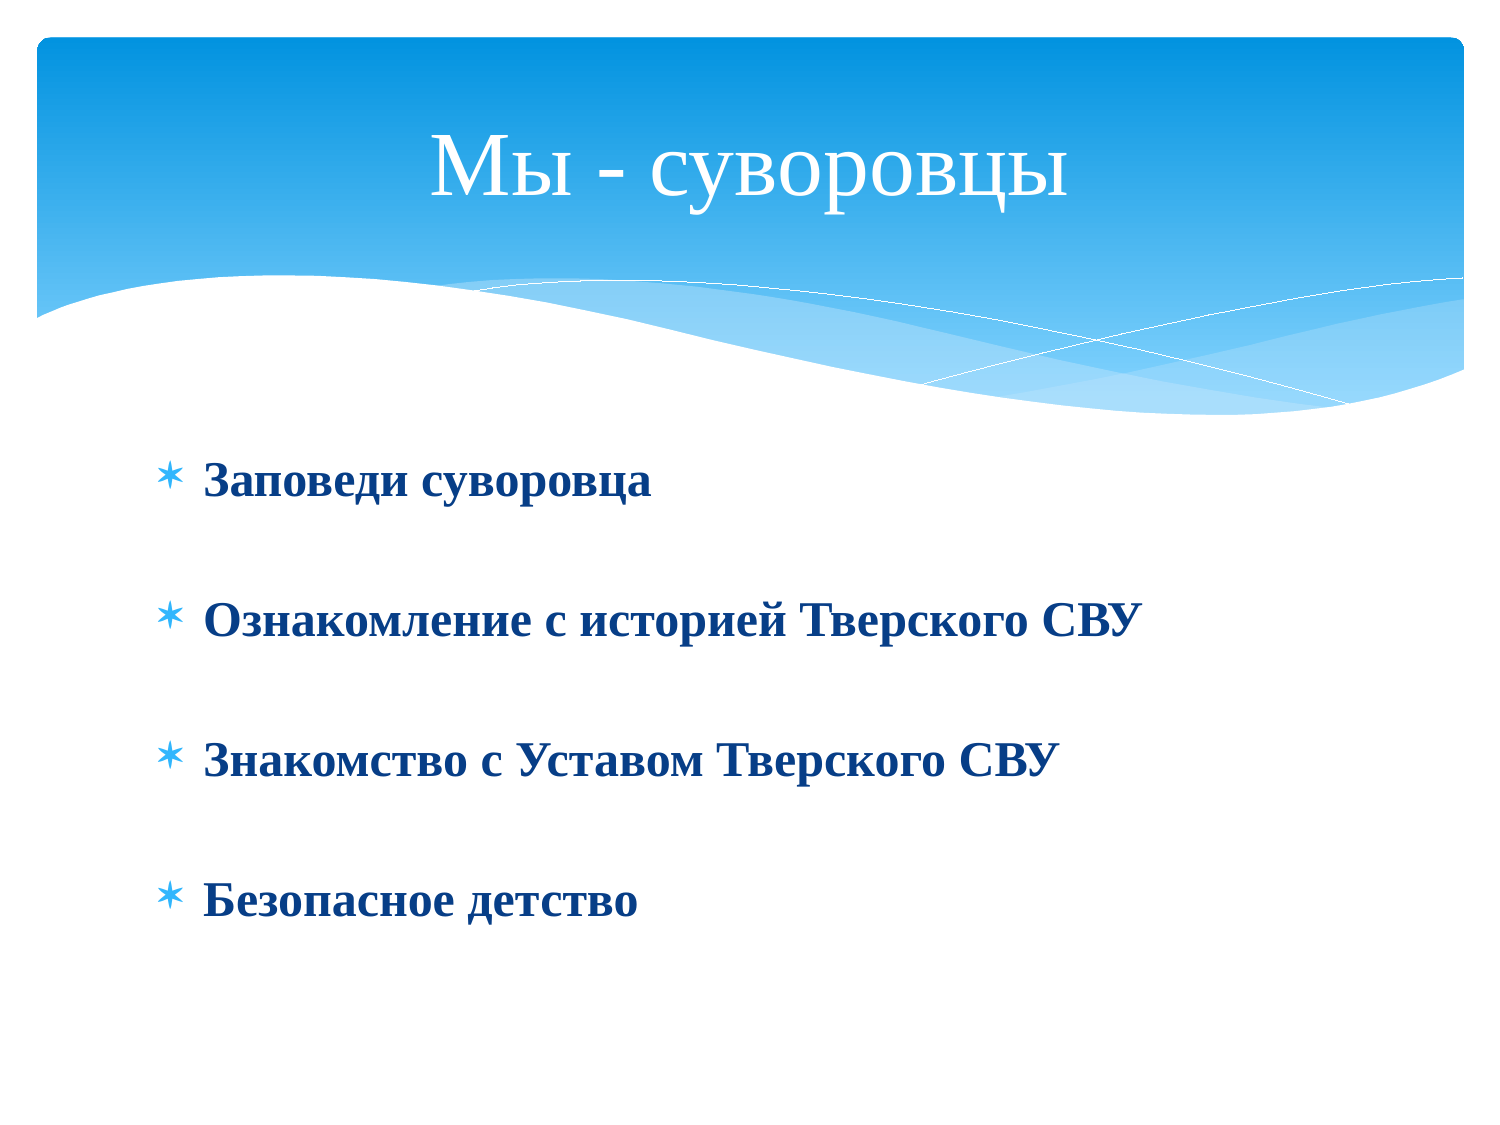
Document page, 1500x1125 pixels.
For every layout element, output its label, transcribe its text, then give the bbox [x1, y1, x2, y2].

title Мы - суворовцы [75, 55, 1425, 261]
list Заповеди суворовца Ознакомление с историей Тверского СВУ Знакомство с Уставом Тверского СВУ Безопасное детство [143, 438, 1359, 1005]
